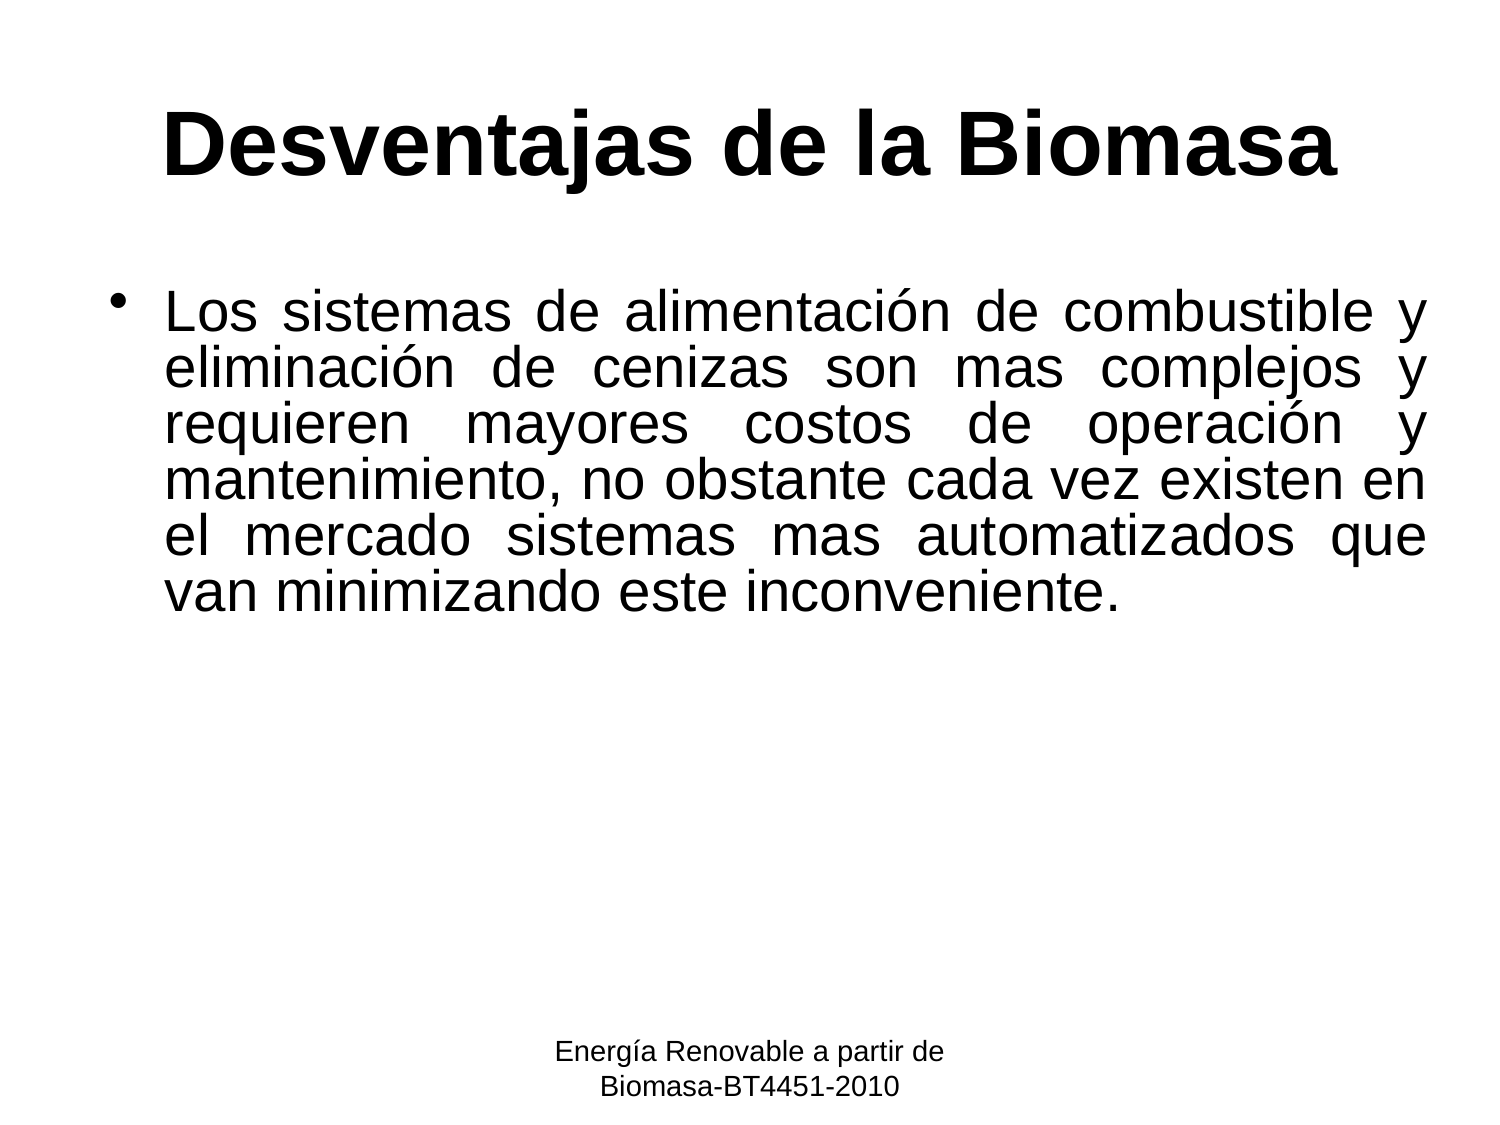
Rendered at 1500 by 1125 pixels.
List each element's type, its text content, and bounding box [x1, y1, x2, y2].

title Desventajas de la Biomasa [74, 44, 1426, 233]
text_box Los sistemas de alimentación de combustible y eliminación de cenizas son mas complejos y requieren mayores costos de operación y mantenimiento, no obstante cada vez existen en el mercado sistemas mas automatizados que van minimizando este inconveniente. [93, 222, 1444, 965]
footer Energía Renovable a partir de Biomasa-BT4451-2010 [512, 1024, 988, 1103]
